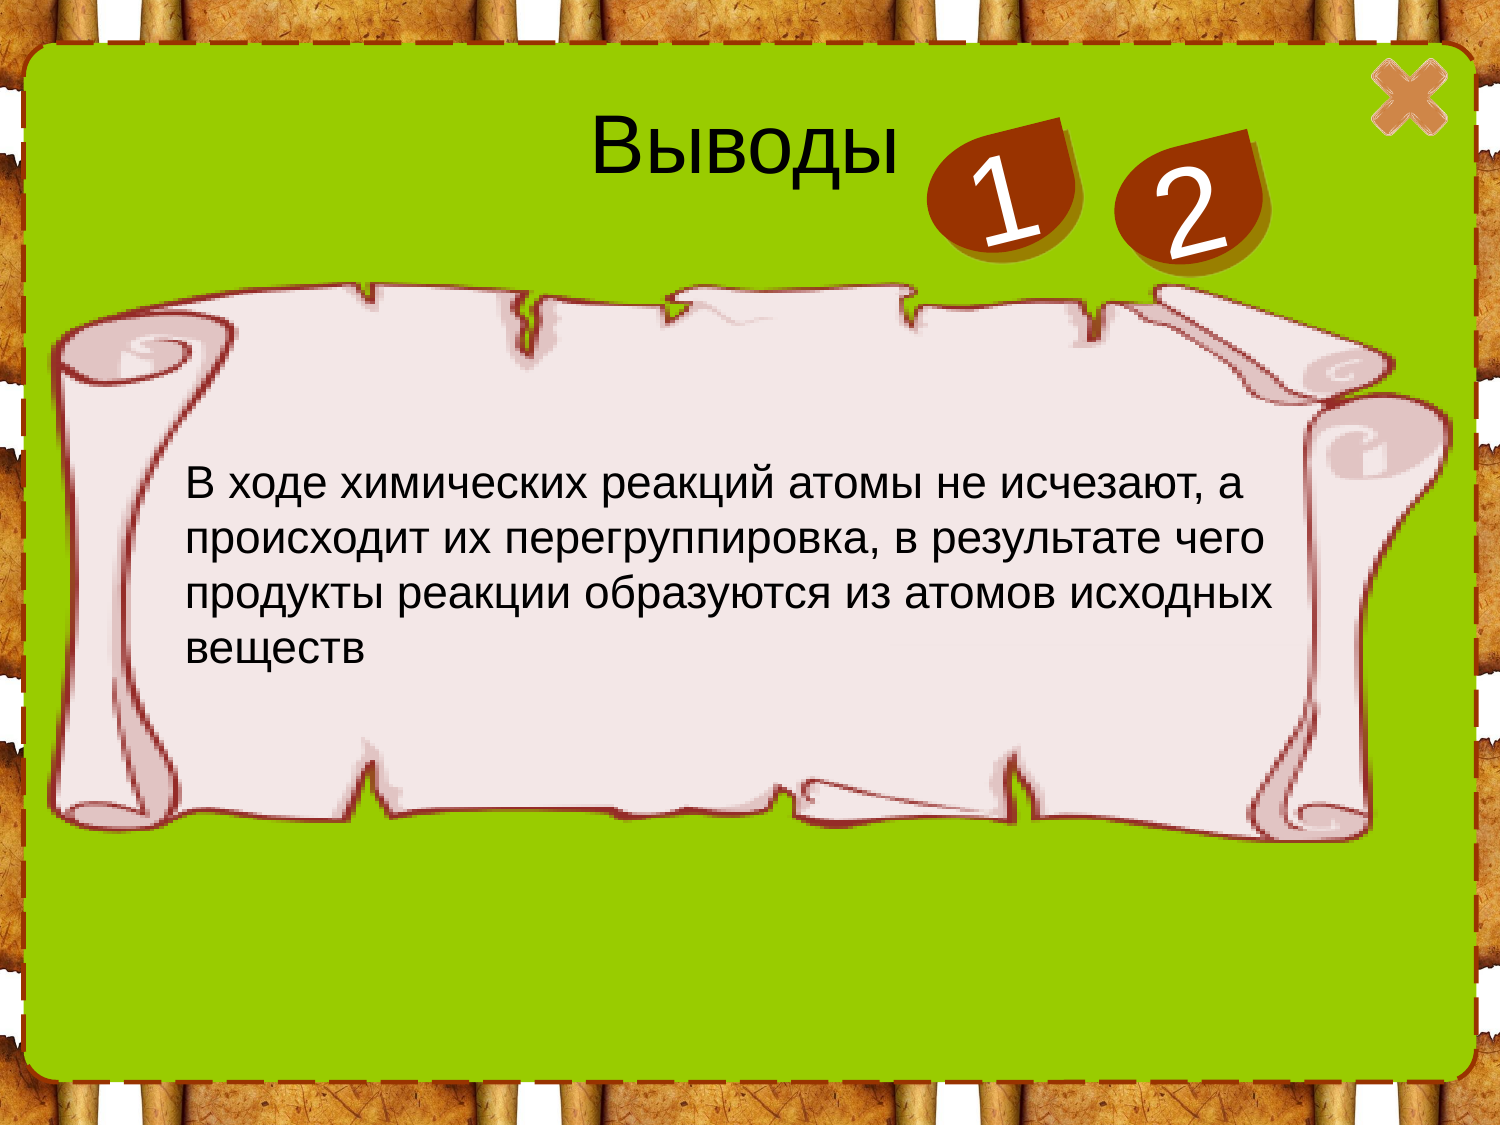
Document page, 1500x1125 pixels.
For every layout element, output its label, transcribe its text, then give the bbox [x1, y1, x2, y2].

text_box 2 [1112, 126, 1265, 267]
text_box 1 [924, 115, 1078, 255]
title Выводы [70, 46, 1421, 235]
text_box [46, 282, 1453, 843]
text_box [21, 40, 1479, 1085]
picture [0, 0, 1500, 1125]
